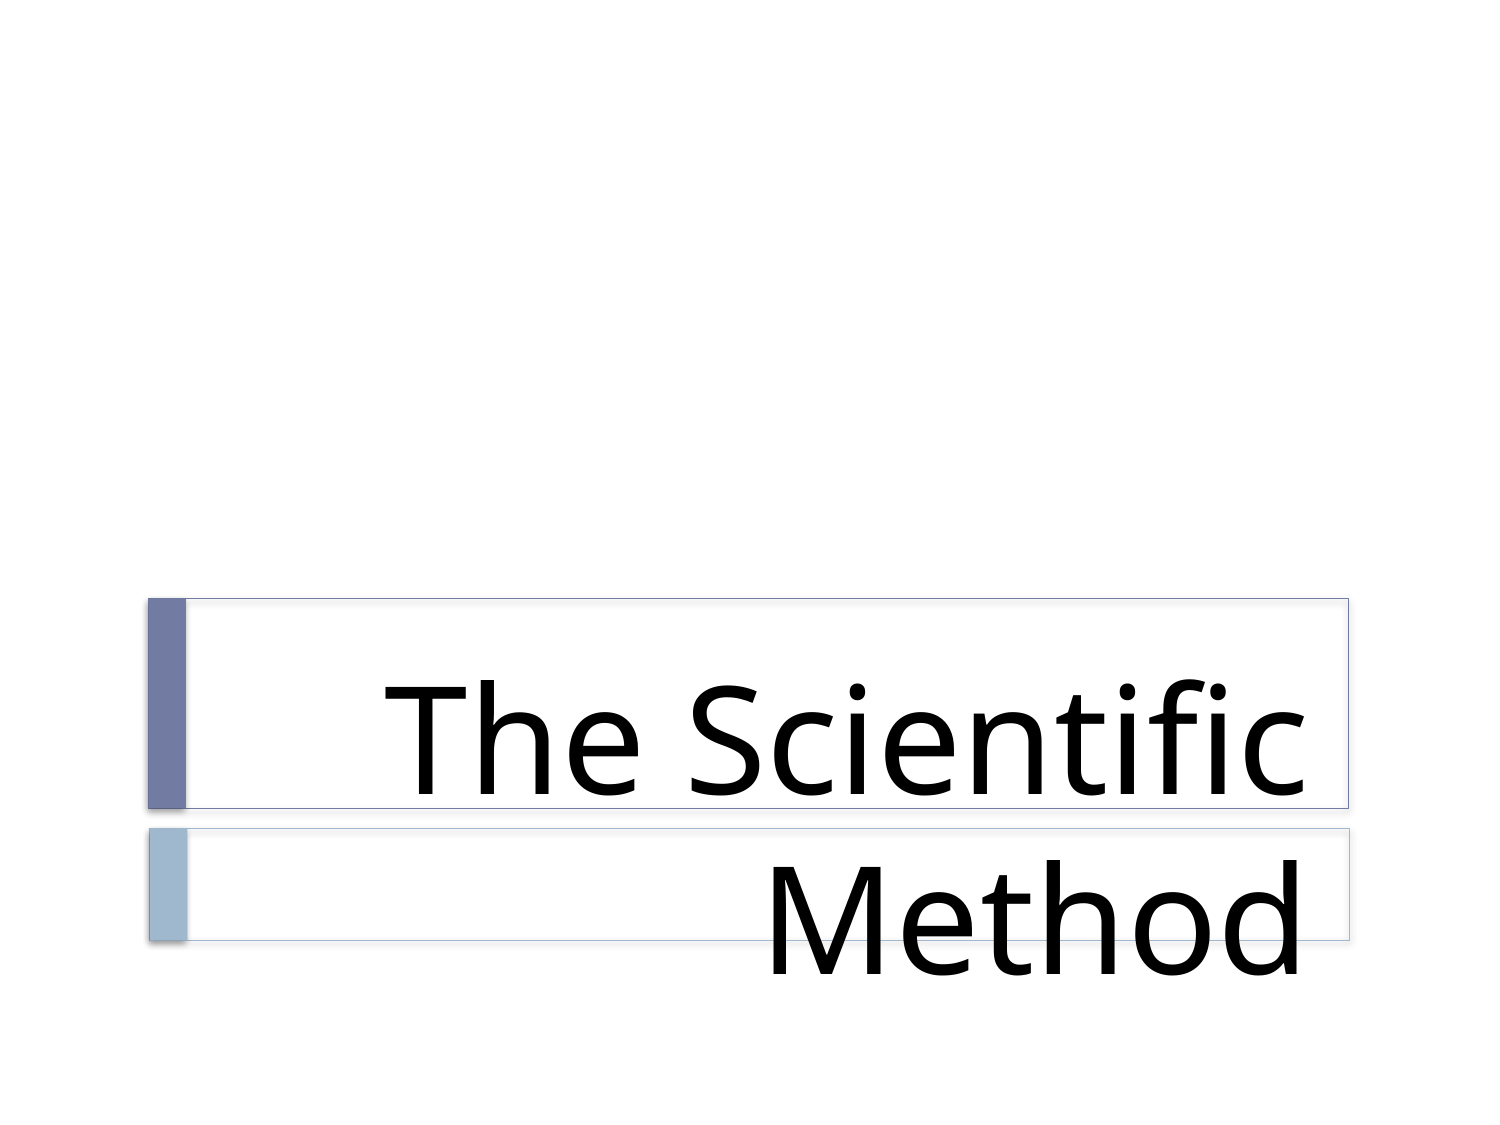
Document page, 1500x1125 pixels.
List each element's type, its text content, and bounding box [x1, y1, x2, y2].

title The Scientific Method [200, 637, 1325, 800]
